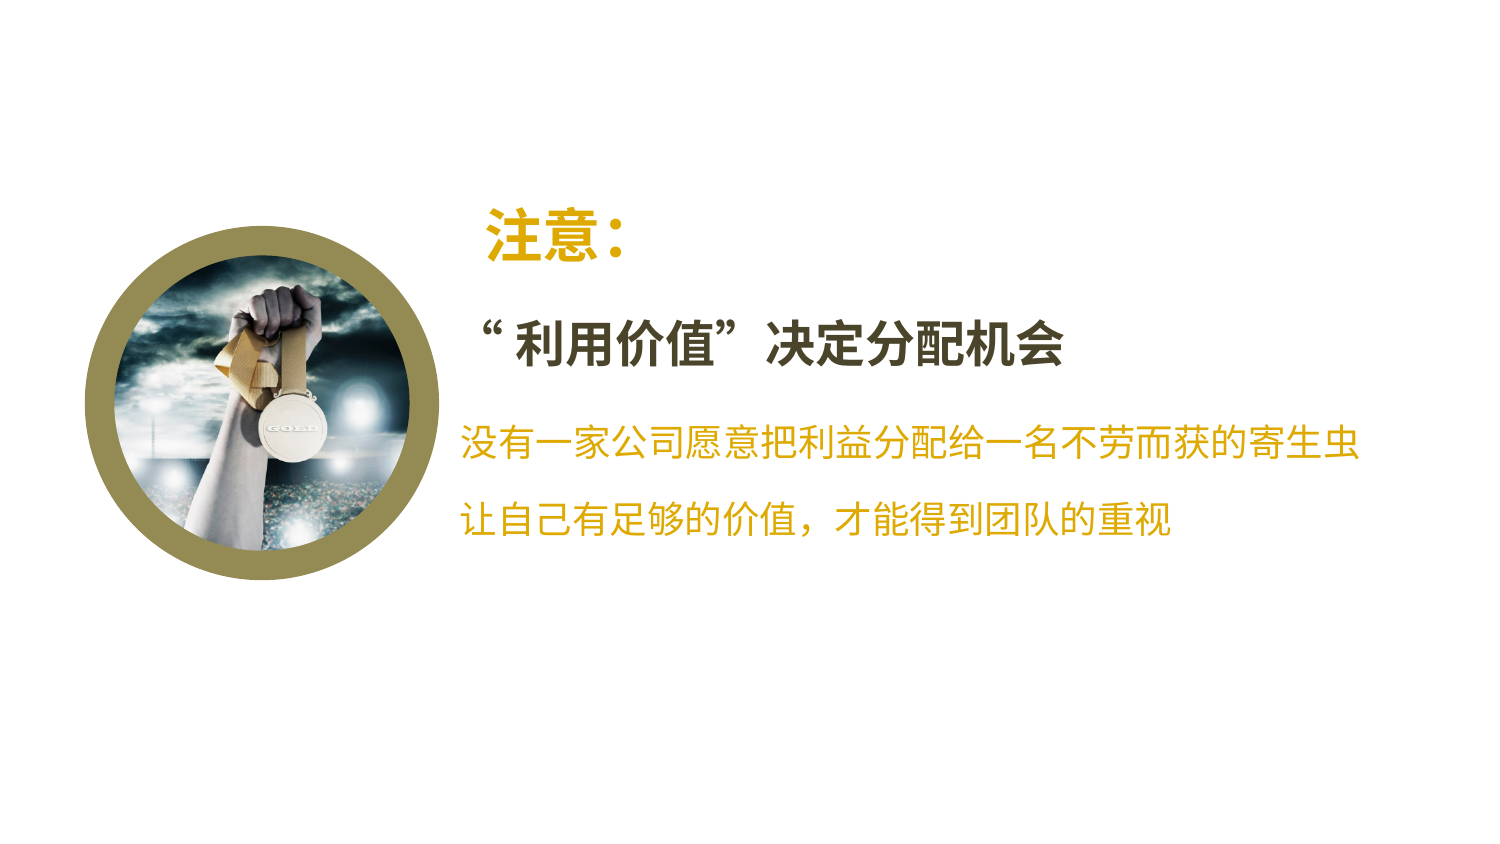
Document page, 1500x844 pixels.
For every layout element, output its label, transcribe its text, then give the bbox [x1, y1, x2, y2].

text_box [171, 558, 353, 583]
text_box [163, 223, 360, 253]
text_box 让自己有足够的价值，才能得到团队的重视 [445, 488, 1188, 549]
text_box [82, 311, 108, 495]
text_box 没有一家公司愿意把利益分配给一名不劳而获的寄生虫 [446, 411, 1376, 472]
text_box [413, 306, 442, 500]
text_box “利用价值”决定分配机会 [438, 305, 1081, 380]
text_box 注意： [469, 191, 675, 276]
picture [114, 255, 410, 551]
